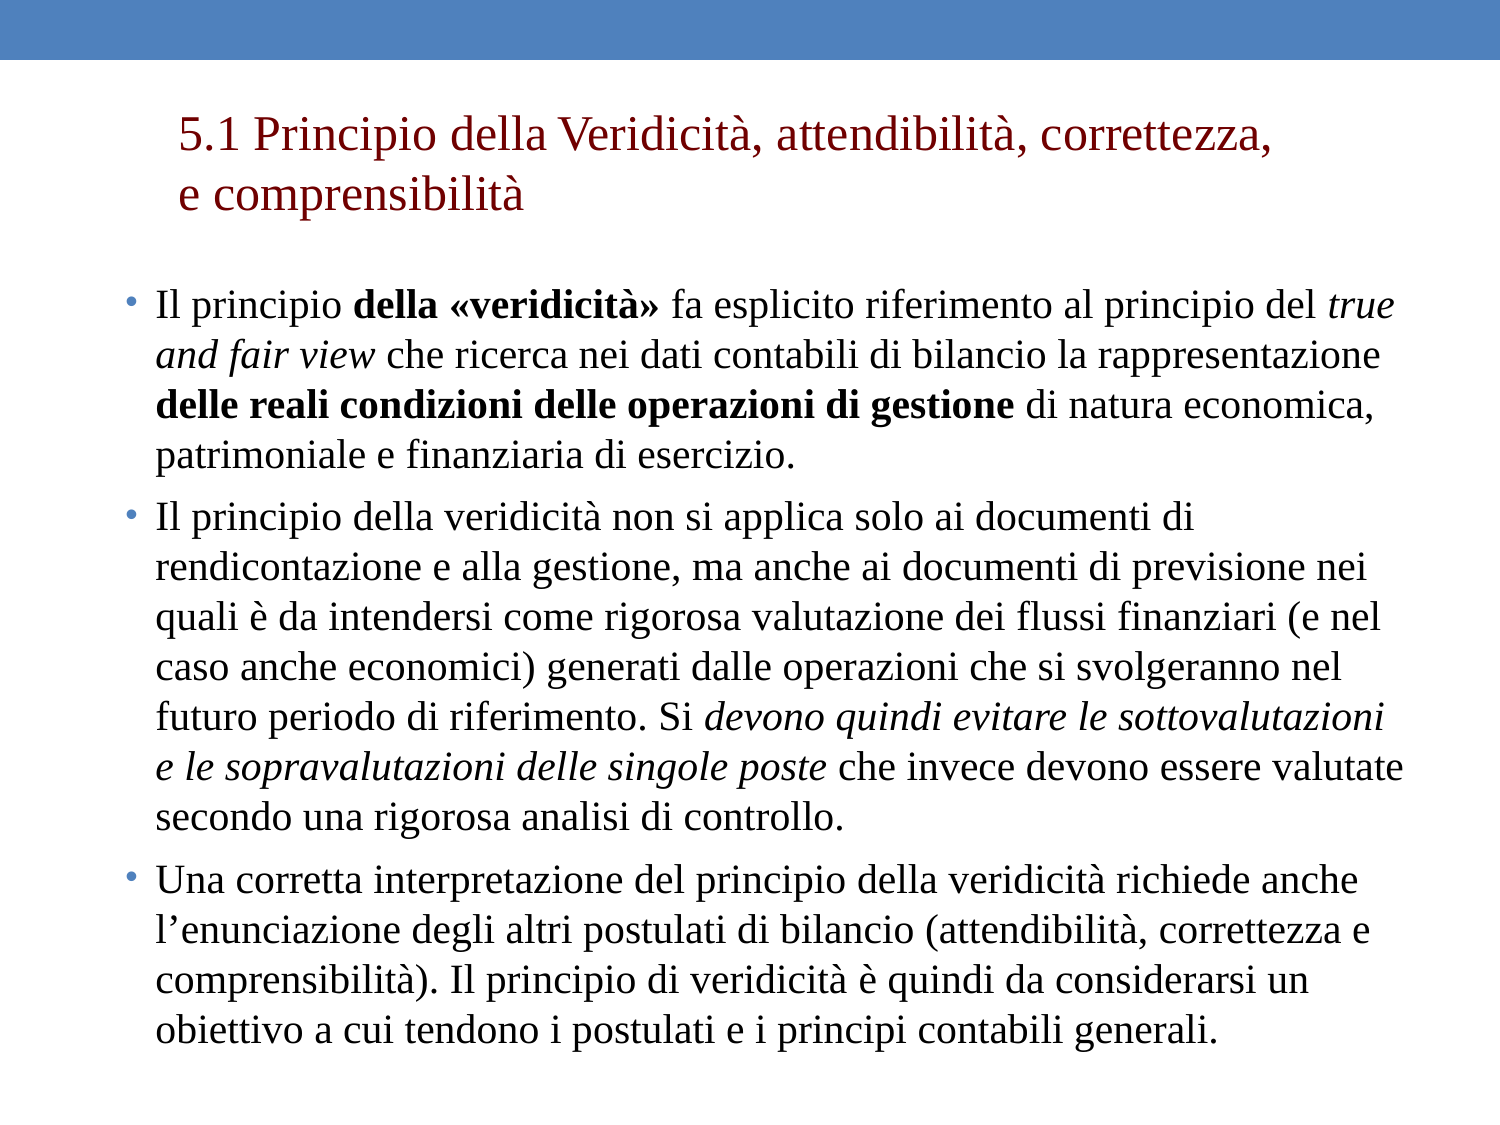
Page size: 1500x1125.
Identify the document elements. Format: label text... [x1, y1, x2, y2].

text_box 5.1 Principio della Veridicità, attendibilità, correttezza, e comprensibilità [164, 92, 1310, 228]
list Il principio della «veridicità» fa esplicito riferimento al principio del true and fair view che ricerca nei dati contabili di bilancio la rappresentazione delle reali condizioni delle operazioni di gestione di natura economica, patrimoniale e finanziaria di esercizio. Il principio della veridicità non si applica solo ai documenti di rendicontazione e alla gestione, ma anche ai documenti di previsione nei quali è da intendersi come rigorosa valutazione dei flussi finanziari (e nel caso anche economici) generati dalle operazioni che si svolgeranno nel futuro periodo di riferimento. Si devono quindi evitare le sottovalutazioni e le sopravalutazioni delle singole poste che invece devono essere valutate secondo una rigorosa analisi di controllo. Una corretta interpretazione del principio della veridicità richiede anche l’enunciazione degli altri postulati di bilancio (attendibilità, correttezza e comprensibilità). Il principio di veridicità è quindi da considerarsi un obiettivo a cui tendono i postulati e i principi contabili generali. [110, 268, 1422, 813]
